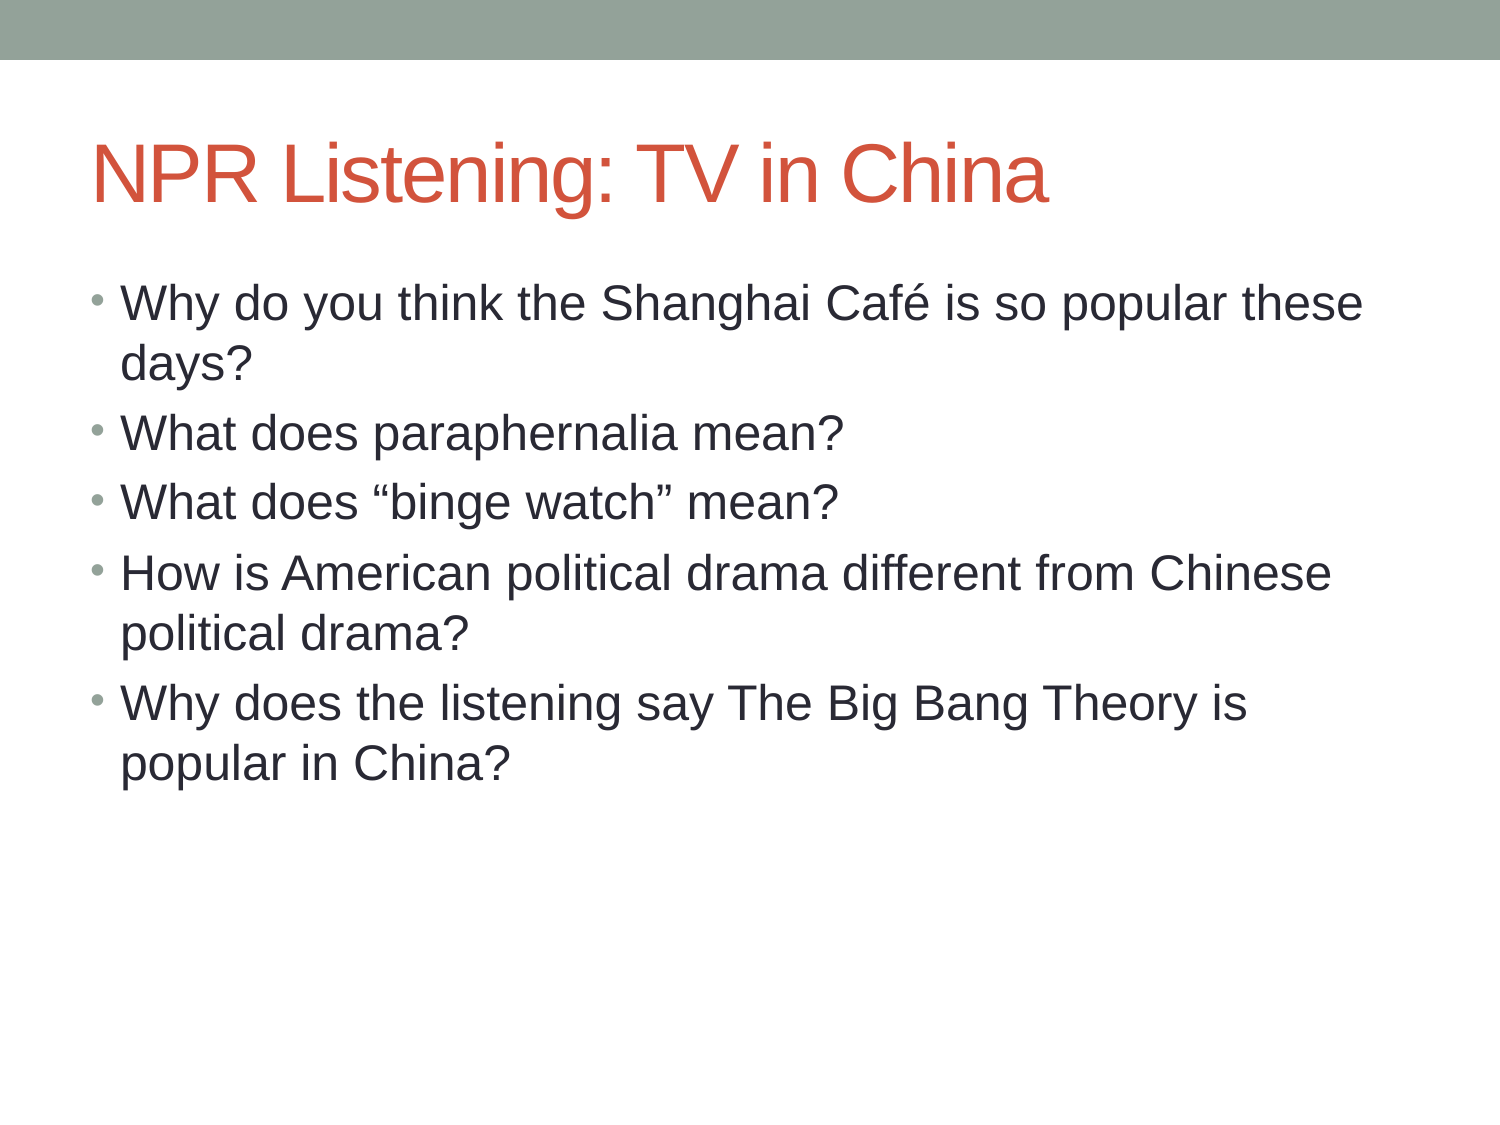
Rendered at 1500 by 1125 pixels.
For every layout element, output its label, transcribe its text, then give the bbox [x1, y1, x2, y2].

list Why do you think the Shanghai Café is so popular these days? What does paraphernalia mean? What does “binge watch” mean? How is American political drama different from Chinese political drama? Why does the listening say The Big Bang Theory is popular in China? [75, 262, 1425, 1063]
title NPR Listening: TV in China [75, 87, 1425, 250]
